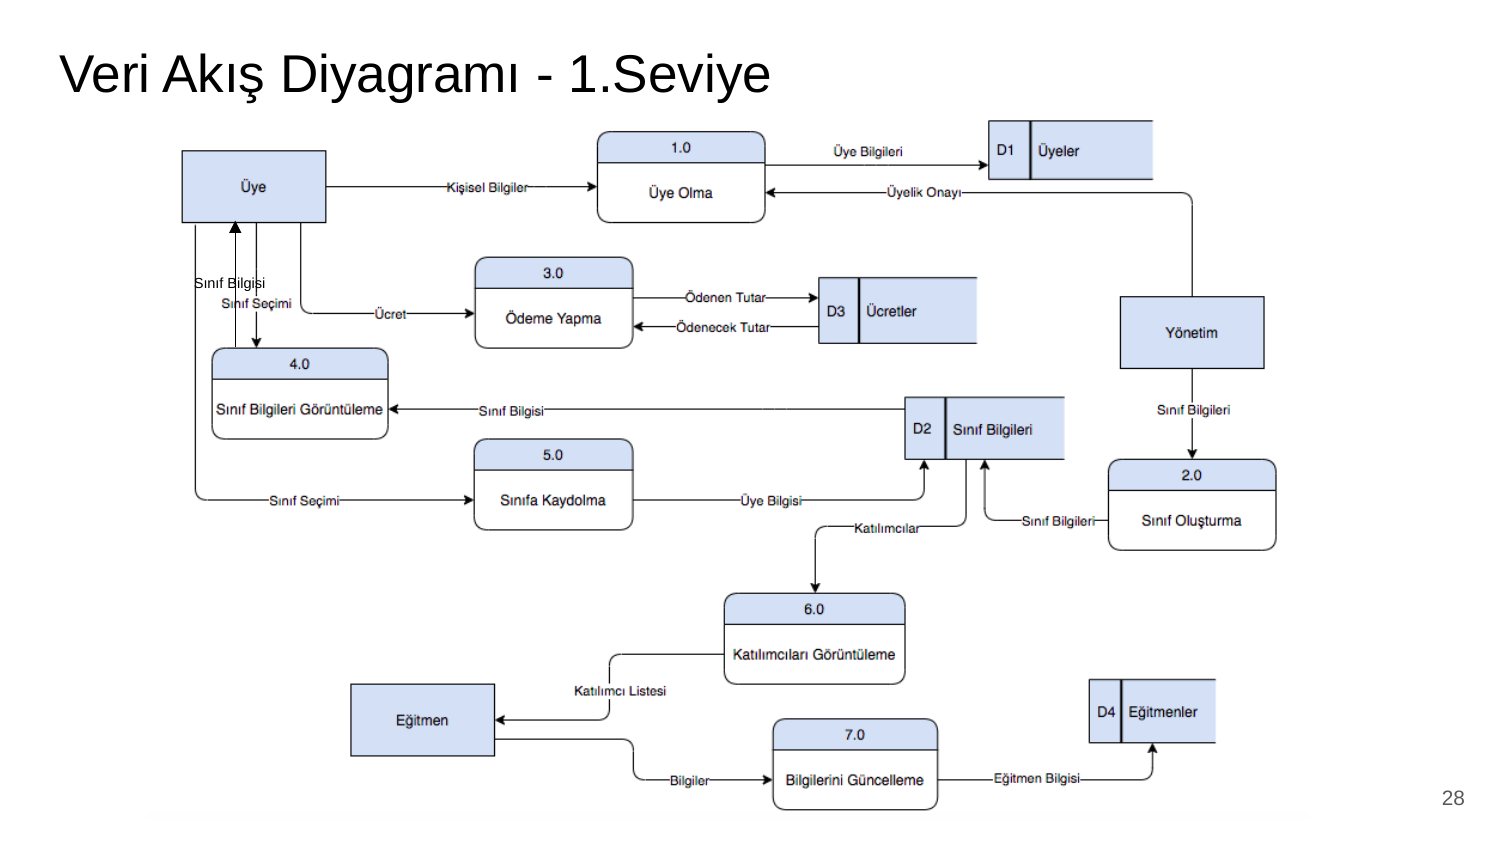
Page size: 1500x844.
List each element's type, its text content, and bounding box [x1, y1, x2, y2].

title Veri Akış Diyagramı - 1.Seviye [44, 24, 1442, 119]
picture [147, 118, 1309, 821]
slide_number 28 [1389, 764, 1480, 830]
